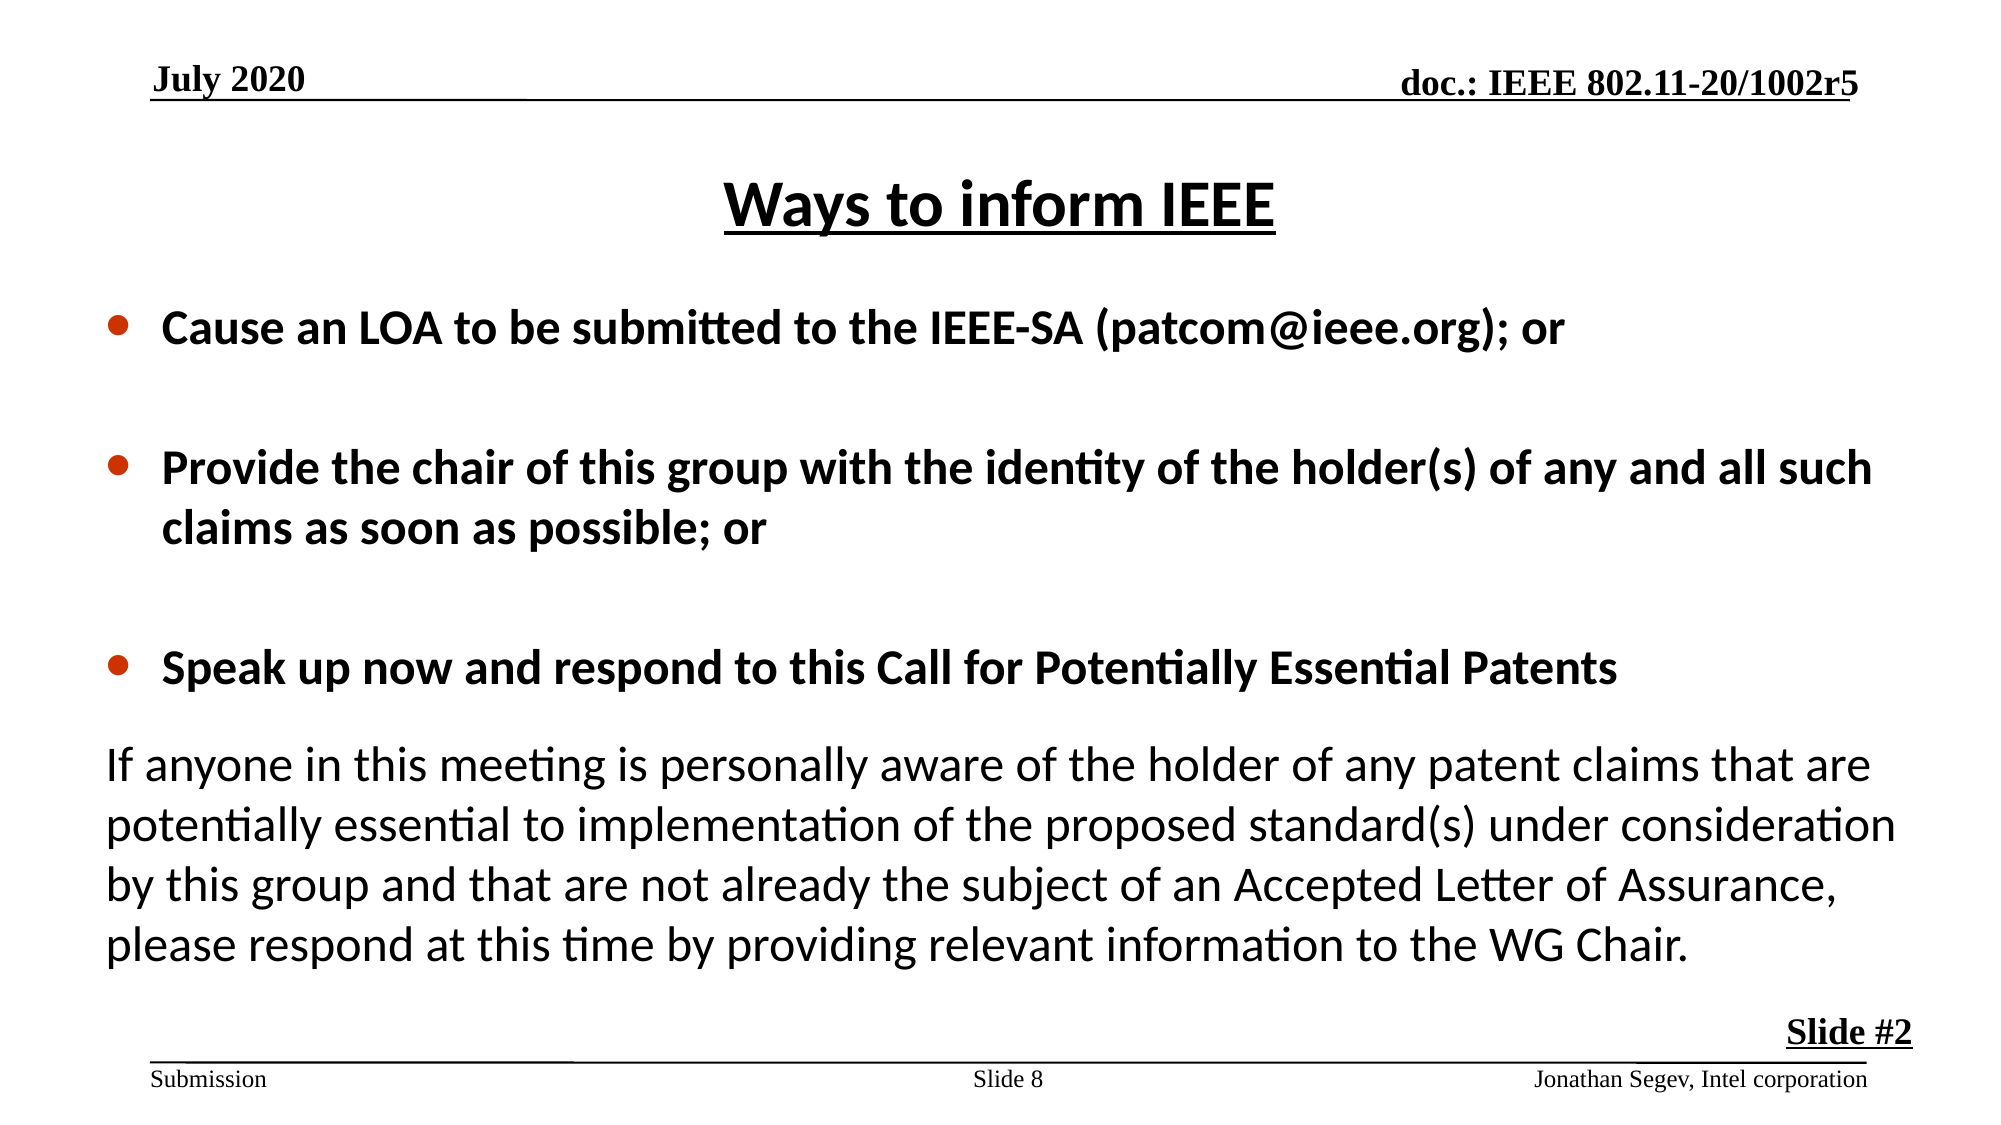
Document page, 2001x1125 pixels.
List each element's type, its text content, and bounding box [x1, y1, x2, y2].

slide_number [152, 54, 563, 100]
footer Jonathan Segev, Intel corporation [1171, 1061, 1869, 1093]
slide_number Slide 8 [950, 1061, 1067, 1123]
text_box Slide #2 [1771, 999, 1928, 1060]
title Ways to inform IEEE [149, 112, 1850, 286]
list Cause an LOA to be submitted to the IEEE-SA (patcom@ieee.org); or Provide the chair of this group with the identity of the holder(s) of any and all such claims as soon as possible; or Speak up now and respond to this Call for Potentially Essential Patents If anyone in this meeting is personally aware of the holder of any patent claims that are potentially essential to implementation of the proposed standard(s) under consideration by this group and that are not already the subject of an Accepted Letter of Assurance, please respond at this time by providing relevant information to the WG Chair. [90, 286, 1946, 1000]
